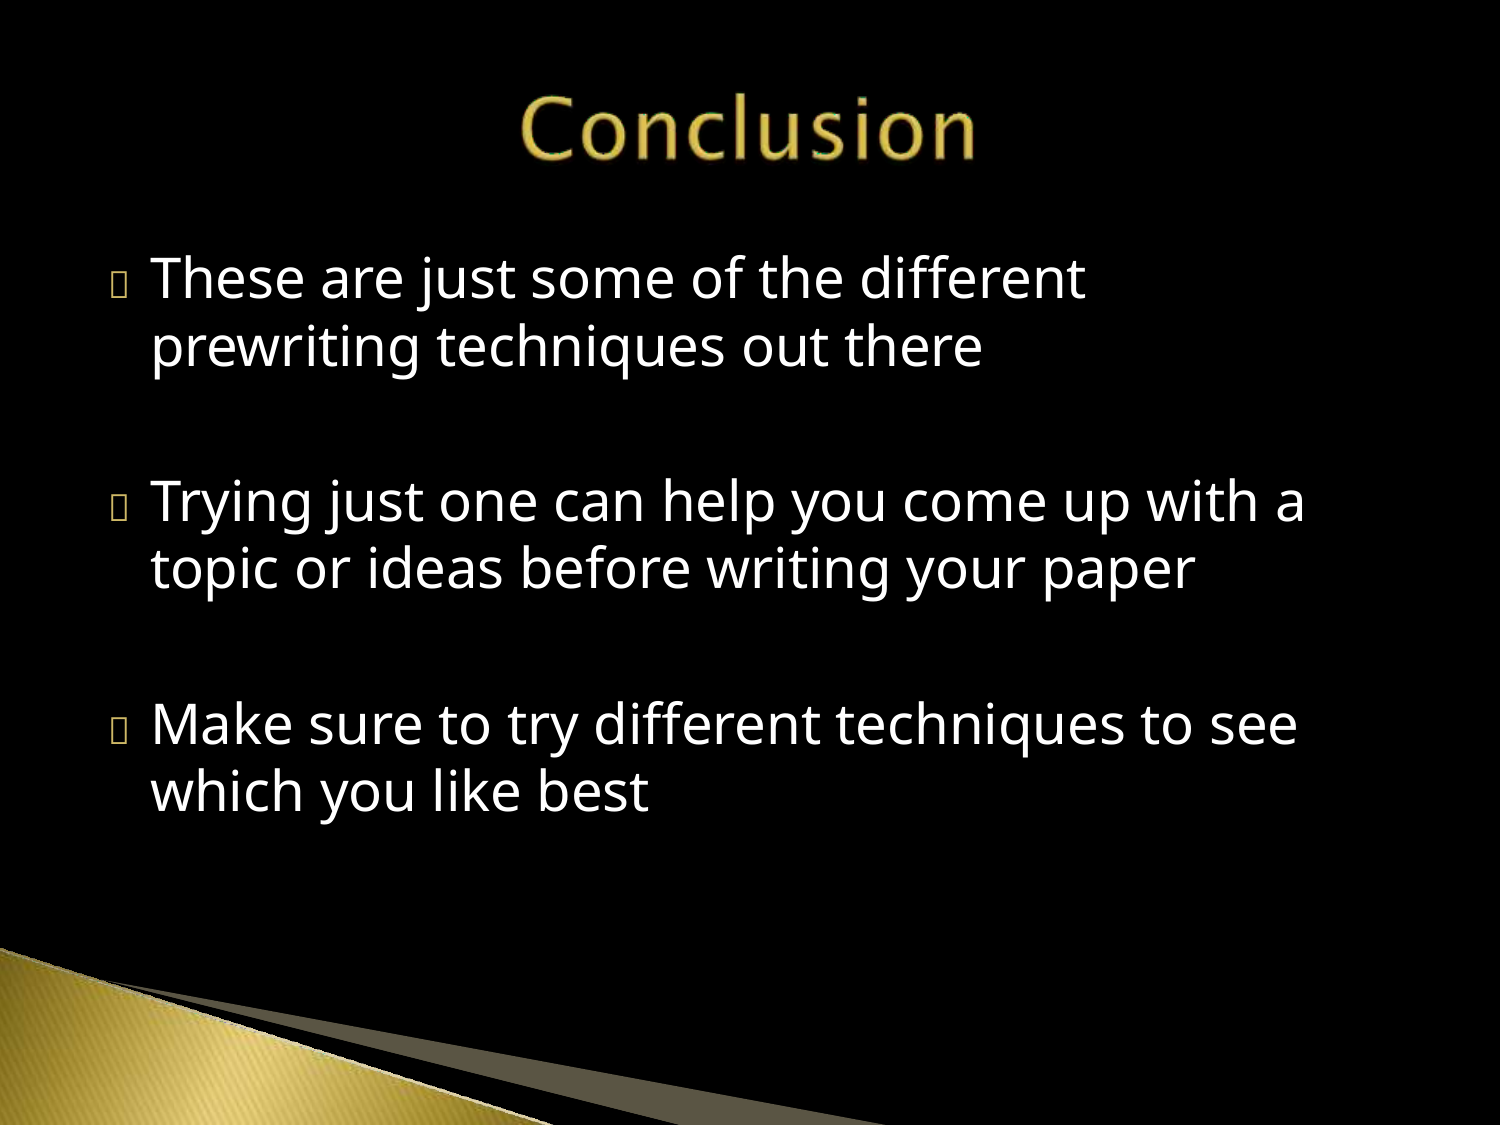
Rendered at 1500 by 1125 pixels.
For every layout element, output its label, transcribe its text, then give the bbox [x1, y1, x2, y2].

text_box [459, 56, 1039, 200]
text_box [554, 949, 558, 1125]
text_box  These are just some of the different prewriting techniques out there  Trying just one can help you come up with a topic or ideas before writing your paper  Make sure to try different techniques to see which you like best [105, 240, 1364, 824]
text_box [558, 1064, 886, 1125]
text_box [0, 948, 554, 1125]
text_box [558, 1094, 679, 1125]
